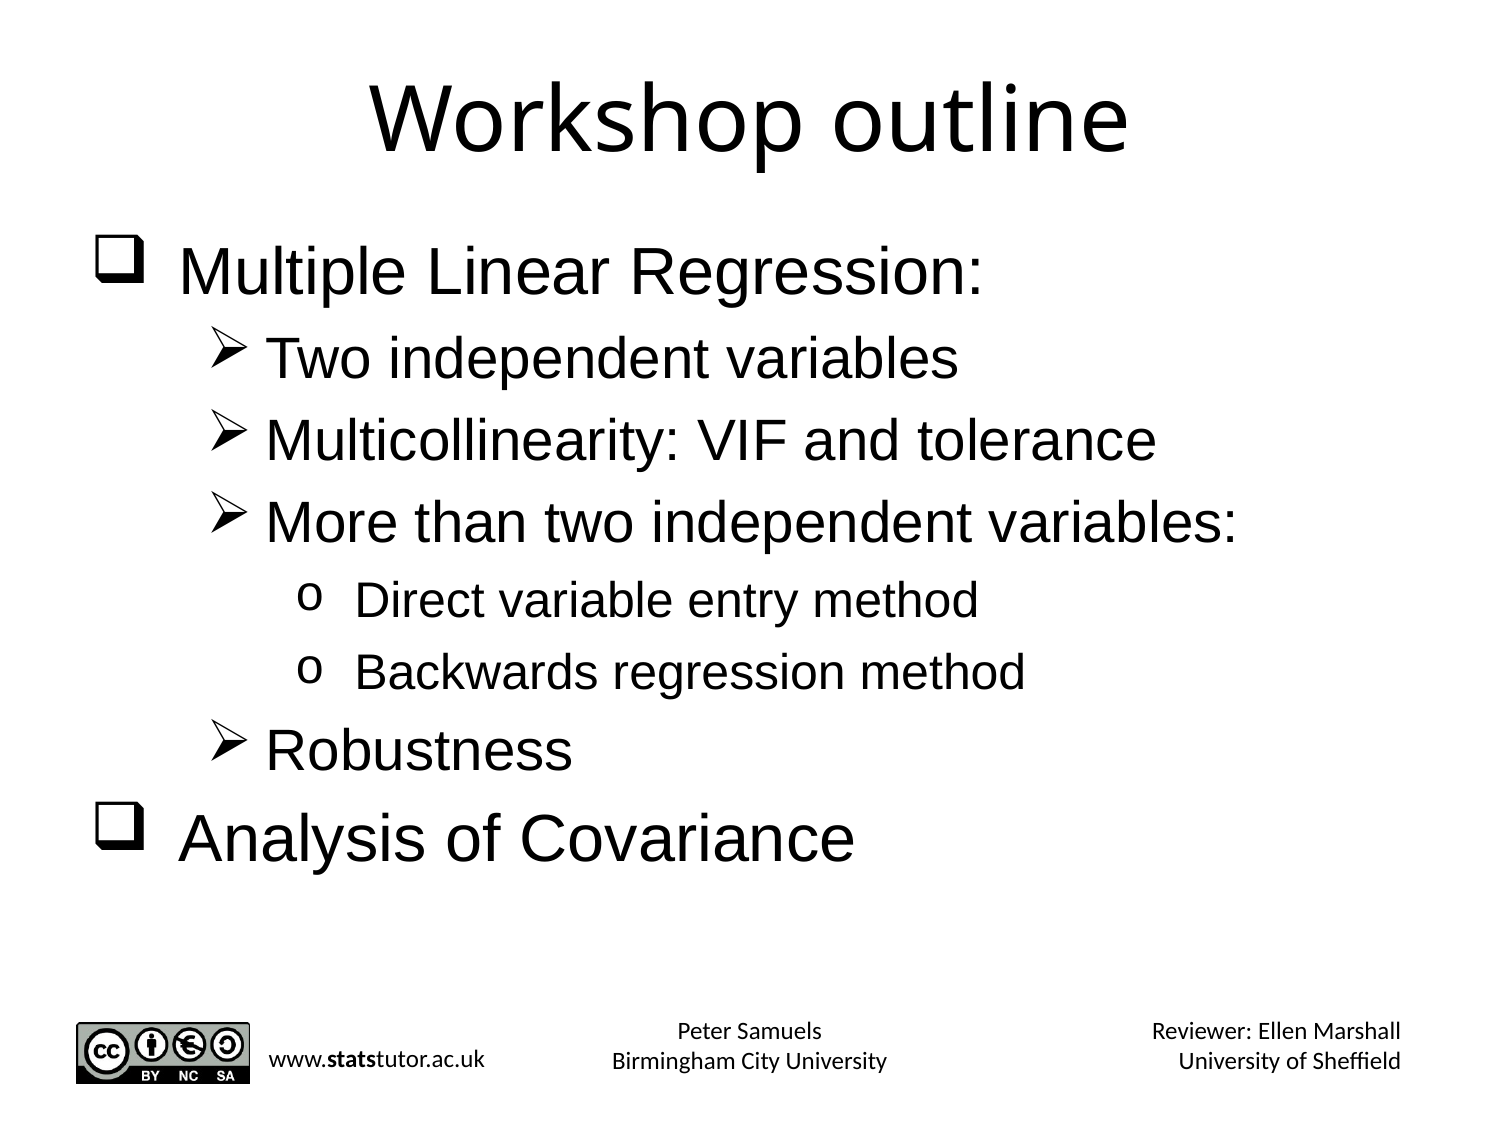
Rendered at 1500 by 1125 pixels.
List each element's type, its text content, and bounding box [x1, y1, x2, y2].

text_box www.statstutor.ac.uk [254, 1035, 573, 1080]
text_box Reviewer: Ellen Marshall University of Sheffield [1038, 1007, 1417, 1083]
picture [76, 1022, 251, 1084]
title Workshop outline [75, 45, 1425, 185]
text_box Peter Samuels Birmingham City University [549, 1007, 951, 1083]
list Multiple Linear Regression: Two independent variables Multicollinearity: VIF and tolerance More than two independent variables: Direct variable entry method Backwards regression method Robustness Analysis of Covariance [75, 219, 1425, 941]
